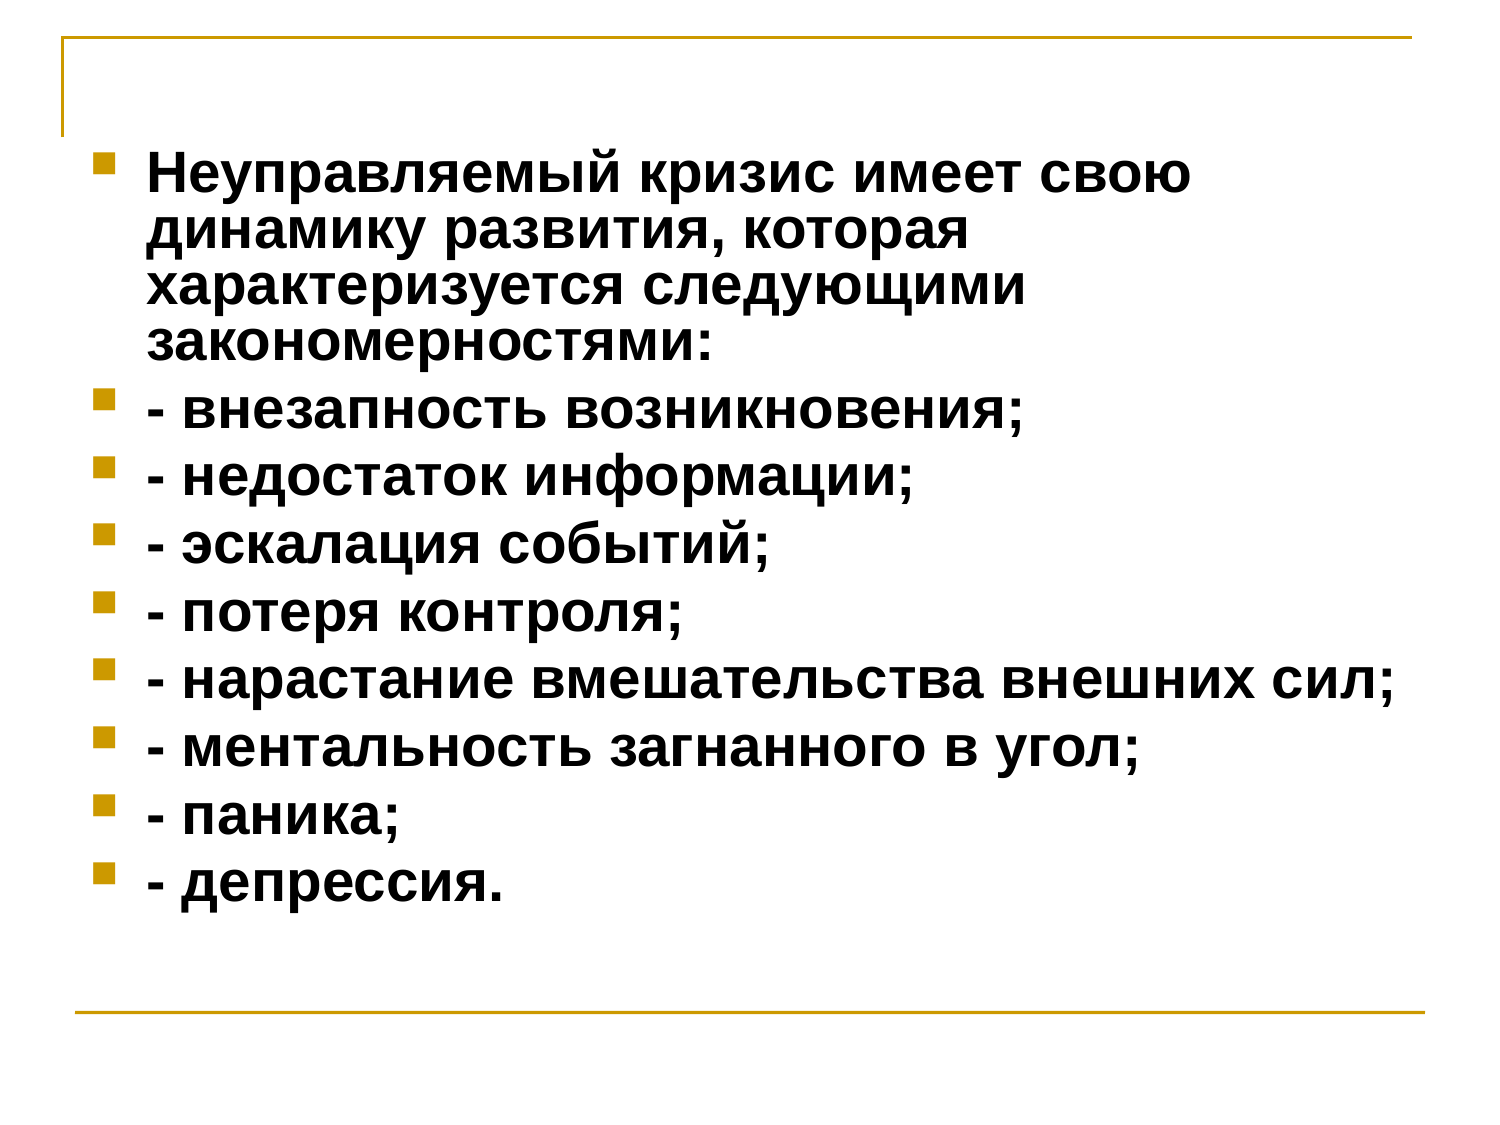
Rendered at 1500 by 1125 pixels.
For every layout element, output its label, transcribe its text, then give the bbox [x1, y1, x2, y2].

list Неуправляемый кризис имеет свою динамику развития, которая характеризуется следующими закономерностями: - внезапность возникновения; - недостаток информации; - эскалация событий; - потеря контроля; - нарастание вмешательства внешних сил; - ментальность загнанного в угол; - паника; - депрессия. [74, 58, 1426, 1006]
